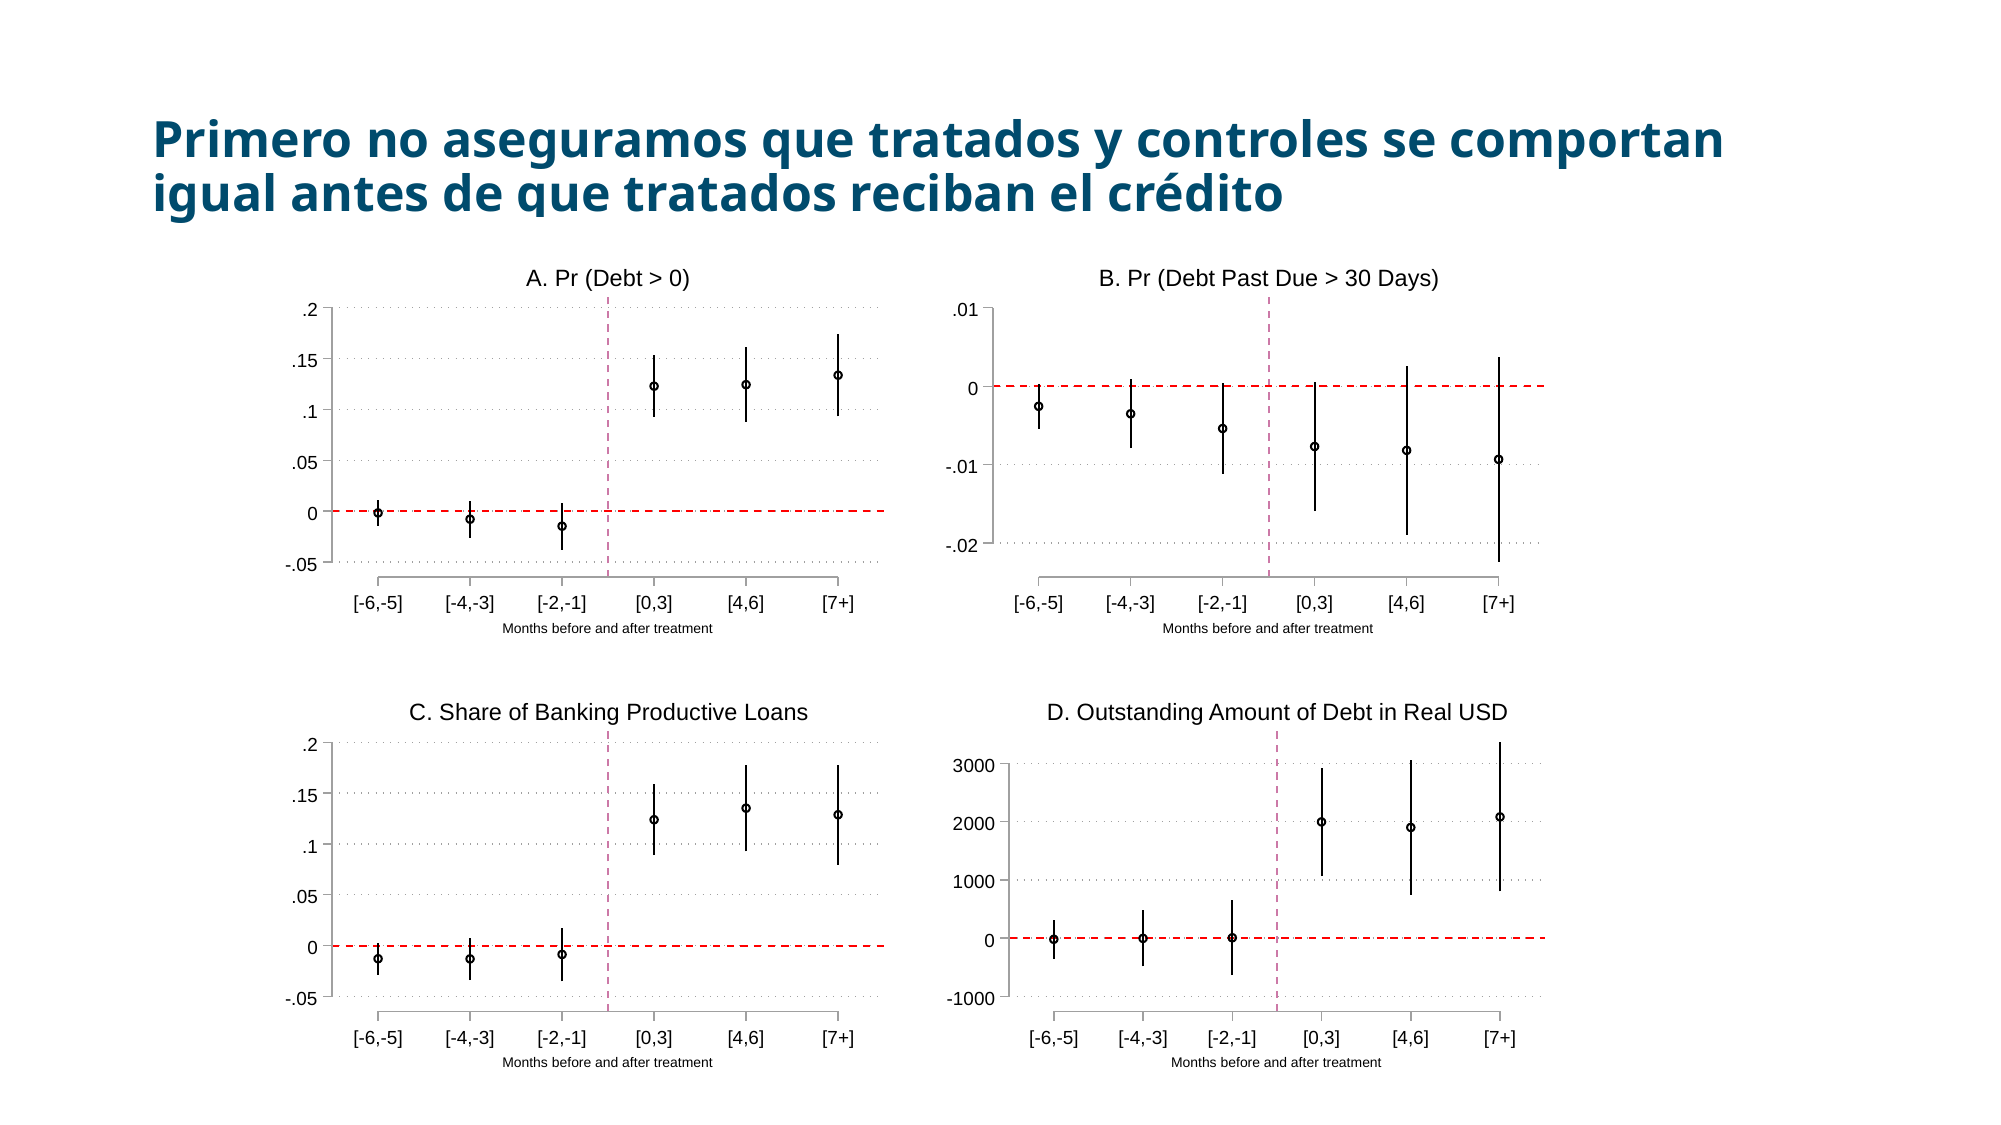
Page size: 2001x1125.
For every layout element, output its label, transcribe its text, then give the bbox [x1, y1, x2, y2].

picture [227, 216, 1590, 1125]
title Primero no aseguramos que tratados y controles se comportan igual antes de que tratados reciban el crédito [137, 59, 1863, 278]
